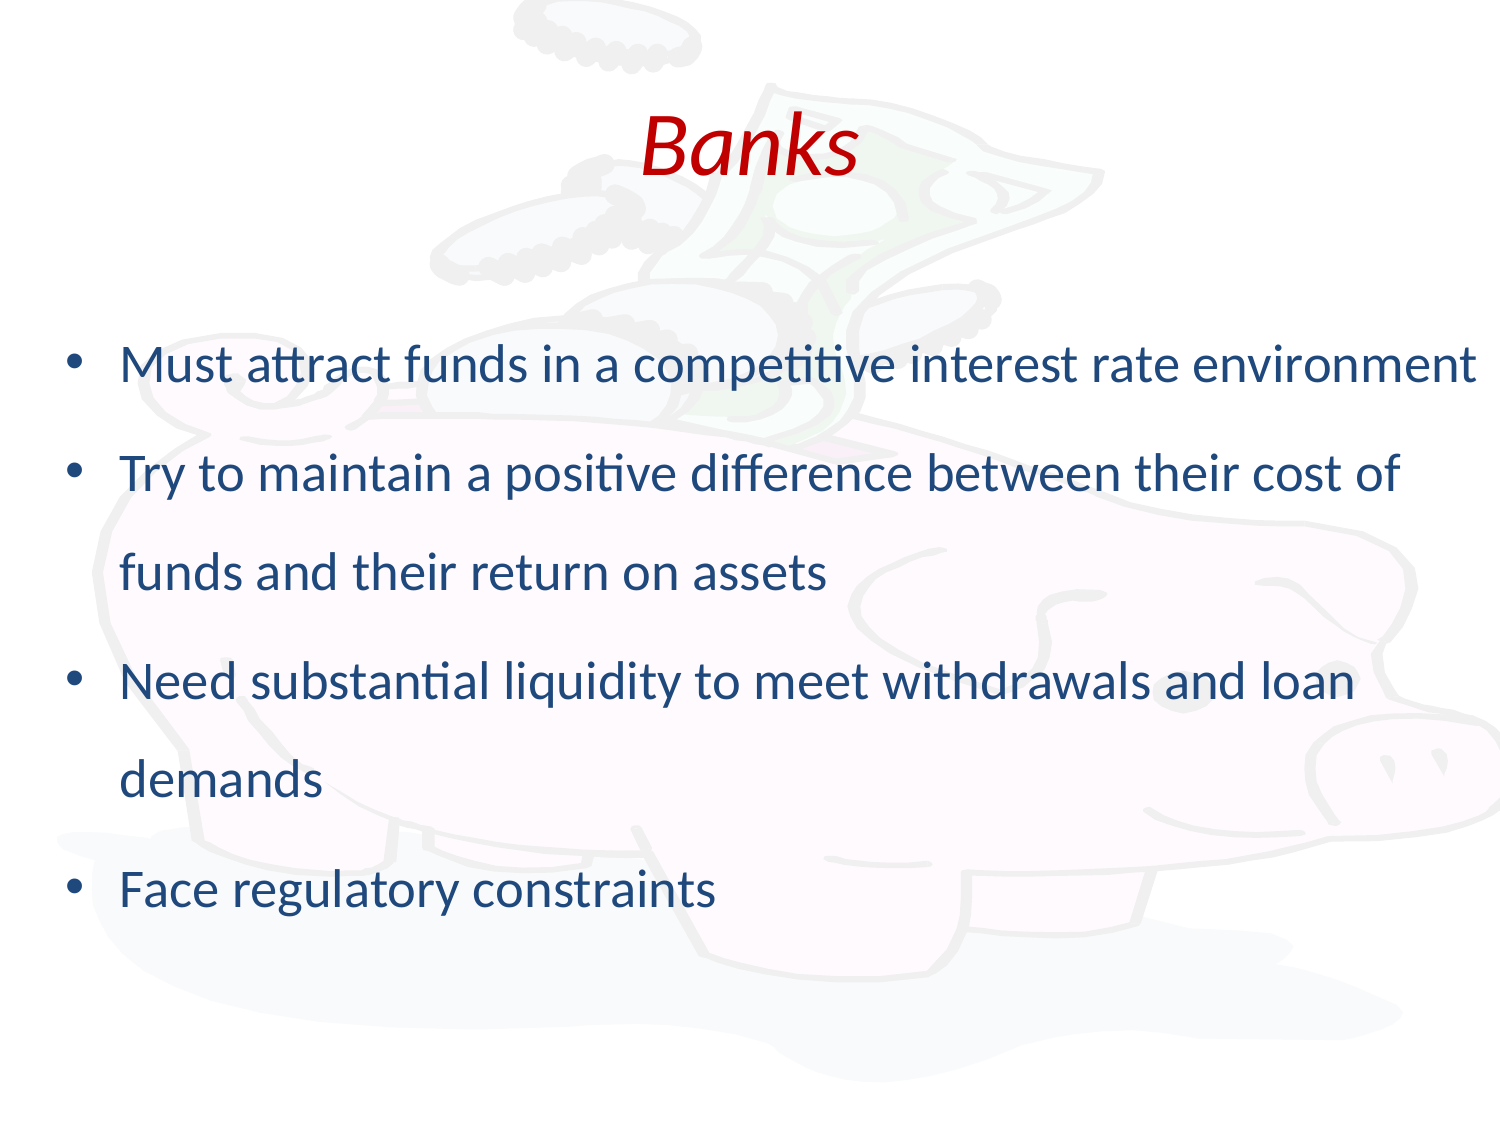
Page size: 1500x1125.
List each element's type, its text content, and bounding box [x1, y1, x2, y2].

list Must attract funds in a competitive interest rate environment Try to maintain a positive difference between their cost of funds and their return on assets Need substantial liquidity to meet withdrawals and loan demands Face regulatory constraints [50, 287, 1500, 1000]
title Banks [75, 45, 1425, 233]
